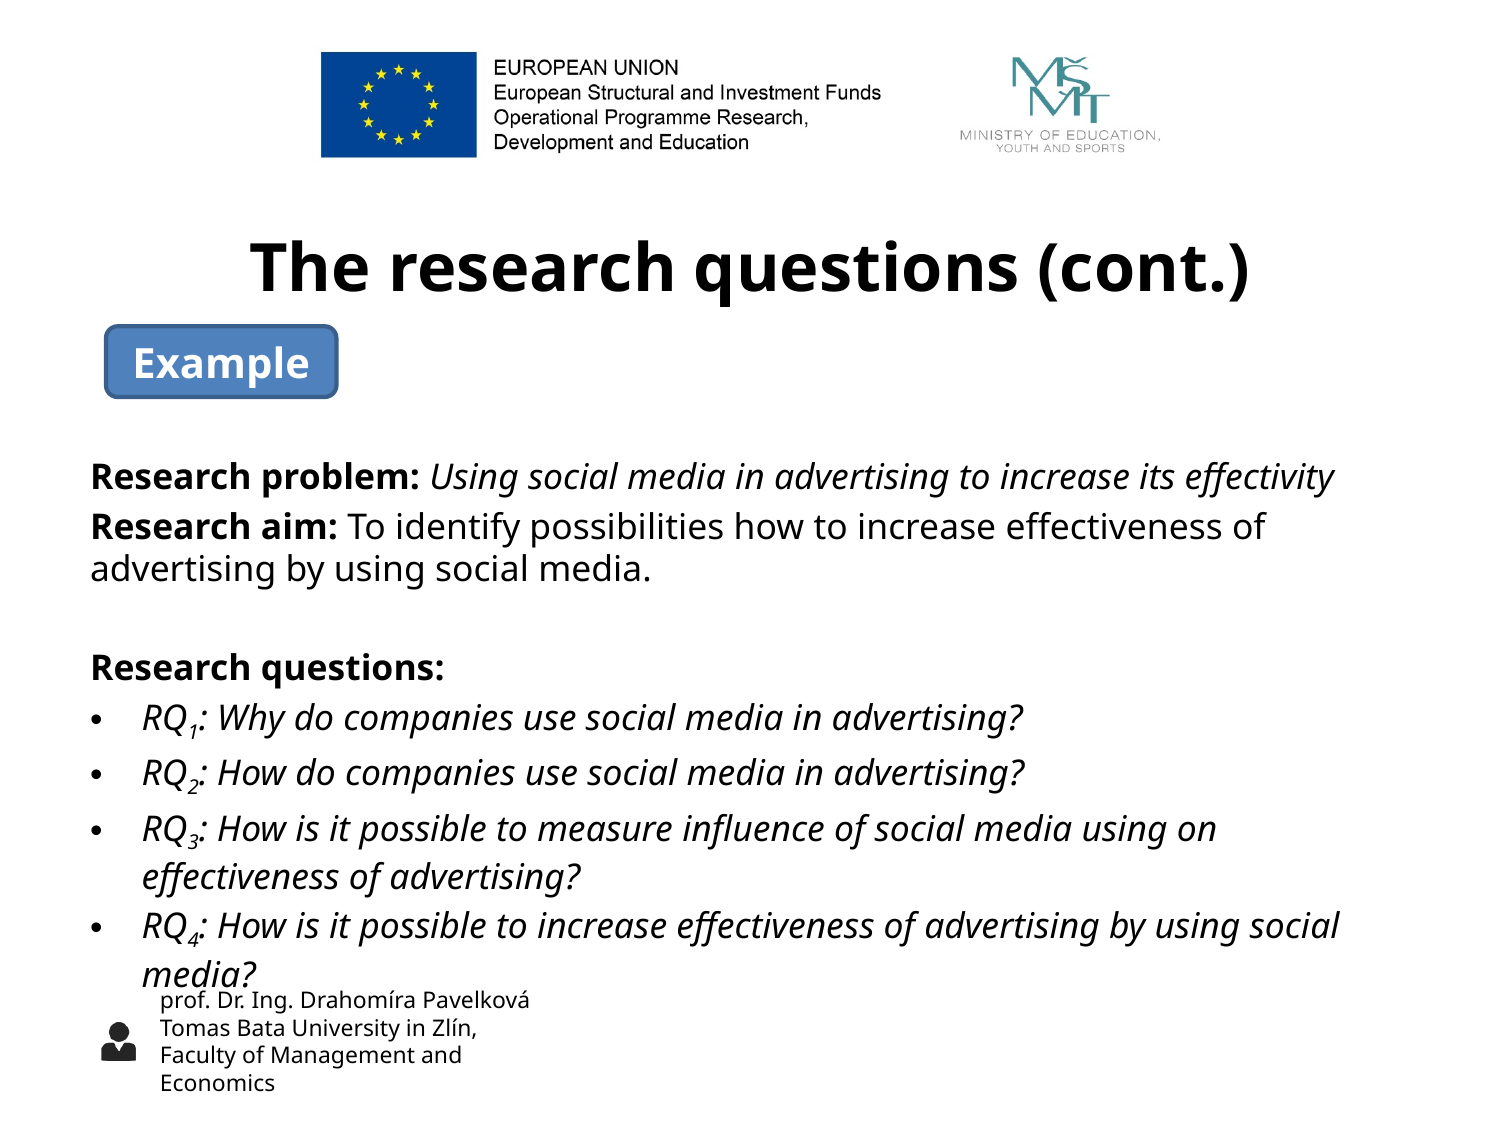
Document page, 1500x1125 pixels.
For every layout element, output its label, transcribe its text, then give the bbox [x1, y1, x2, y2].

title The research questions (cont.) [75, 209, 1425, 320]
list Research problem: Using social media in advertising to increase its effectivity Research aim: To identify possibilities how to increase effectiveness of advertising by using social media. Research questions: RQ1: Why do companies use social media in advertising? RQ2: How do companies use social media in advertising? RQ3: How is it possible to measure influence of social media using on effectiveness of advertising? RQ4: How is it possible to increase effectiveness of advertising by using social media? [75, 397, 1425, 1005]
picture [101, 1021, 136, 1062]
footer prof. Dr. Ing. Drahomíra Pavelková Tomas Bata University in Zlín, Faculty of Management and Economics [145, 999, 550, 1083]
picture [268, 0, 1212, 210]
text_box Example [103, 324, 339, 400]
